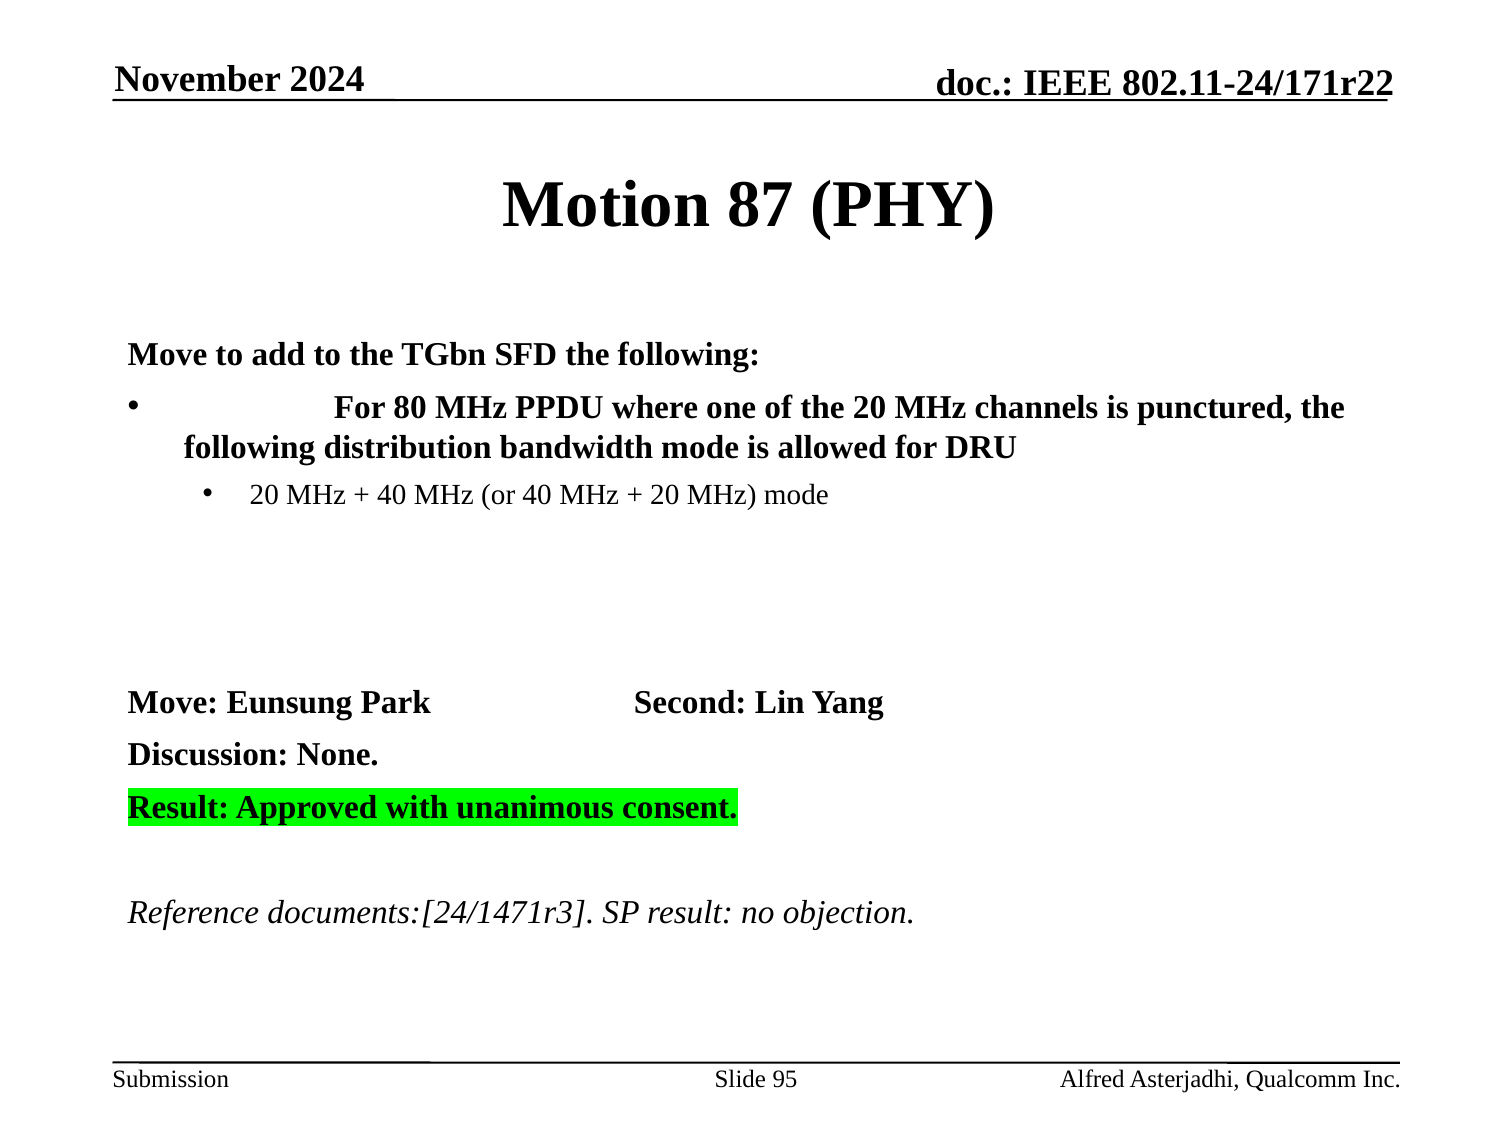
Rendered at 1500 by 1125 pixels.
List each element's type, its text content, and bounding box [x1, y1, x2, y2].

list Move to add to the TGbn SFD the following: For 80 MHz PPDU where one of the 20 MHz channels is punctured, the following distribution bandwidth mode is allowed for DRU 20 MHz + 40 MHz (or 40 MHz + 20 MHz) mode Move: Eunsung Park Second: Lin Yang Discussion: None. Result: Approved with unanimous consent. Reference documents:[24/1471r3]. SP result: no objection. [112, 324, 1388, 1000]
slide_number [114, 54, 423, 100]
title Motion 87 (PHY) [112, 112, 1388, 288]
footer Alfred Asterjadhi, Qualcomm Inc. [878, 1061, 1402, 1093]
slide_number Slide 95 [712, 1061, 800, 1123]
